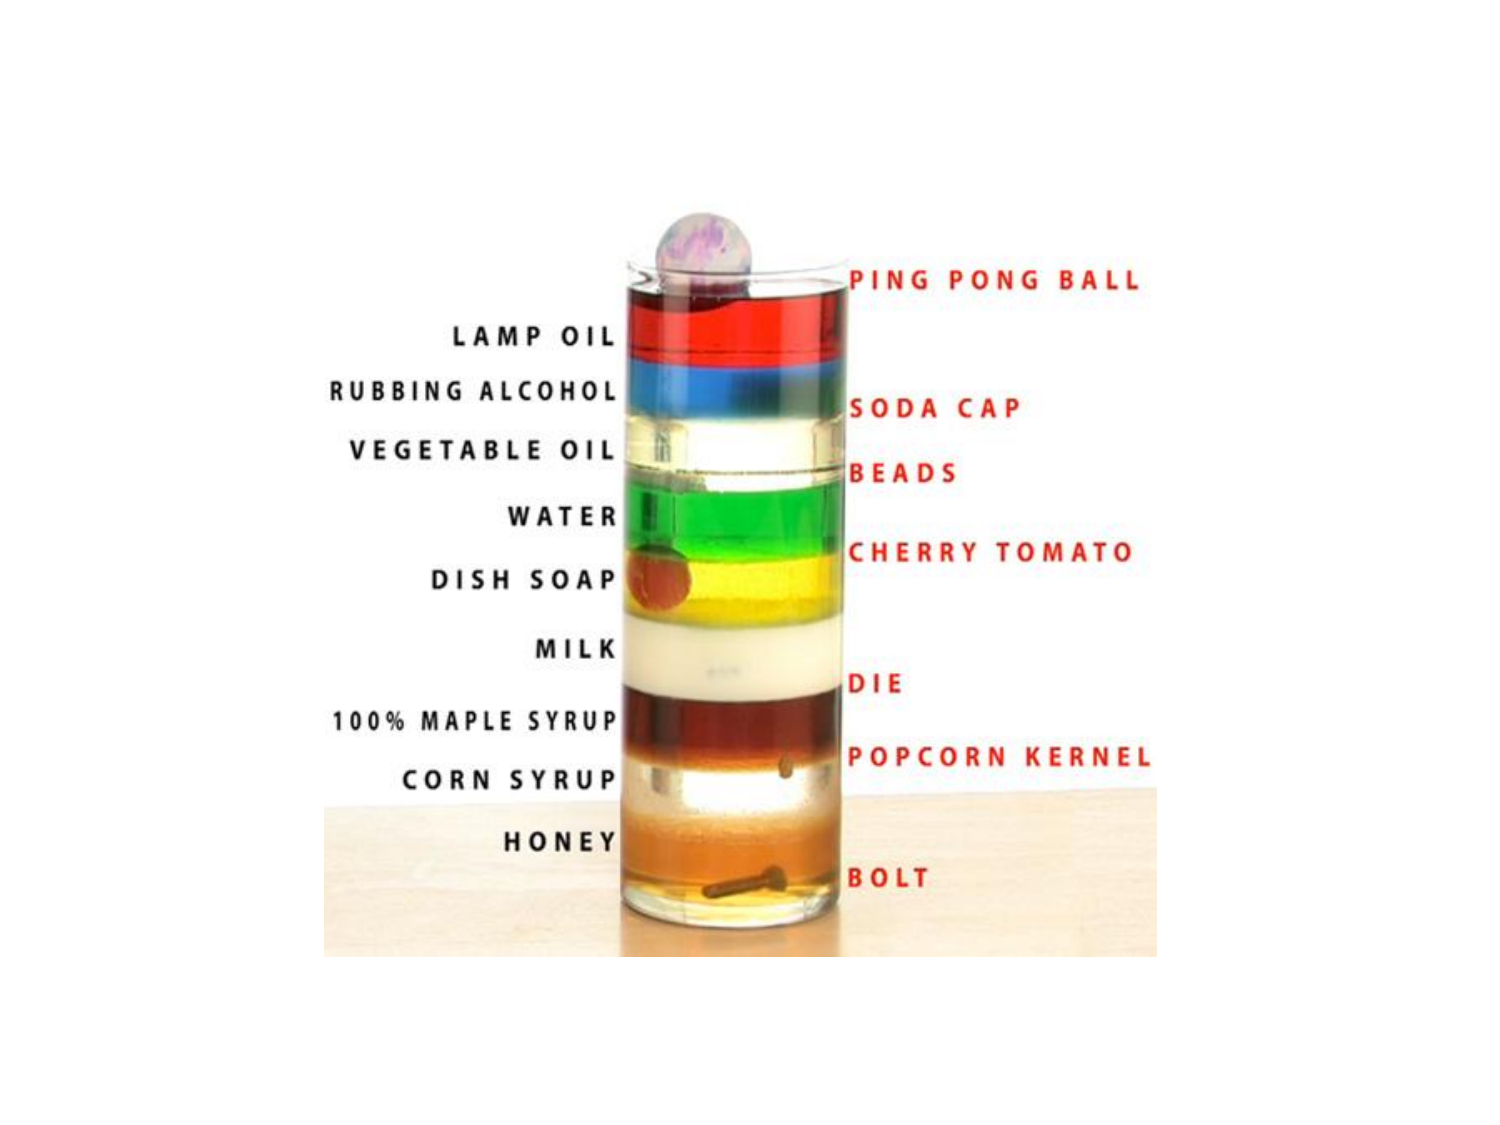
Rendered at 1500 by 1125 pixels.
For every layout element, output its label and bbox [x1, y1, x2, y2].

picture [324, 124, 1157, 957]
